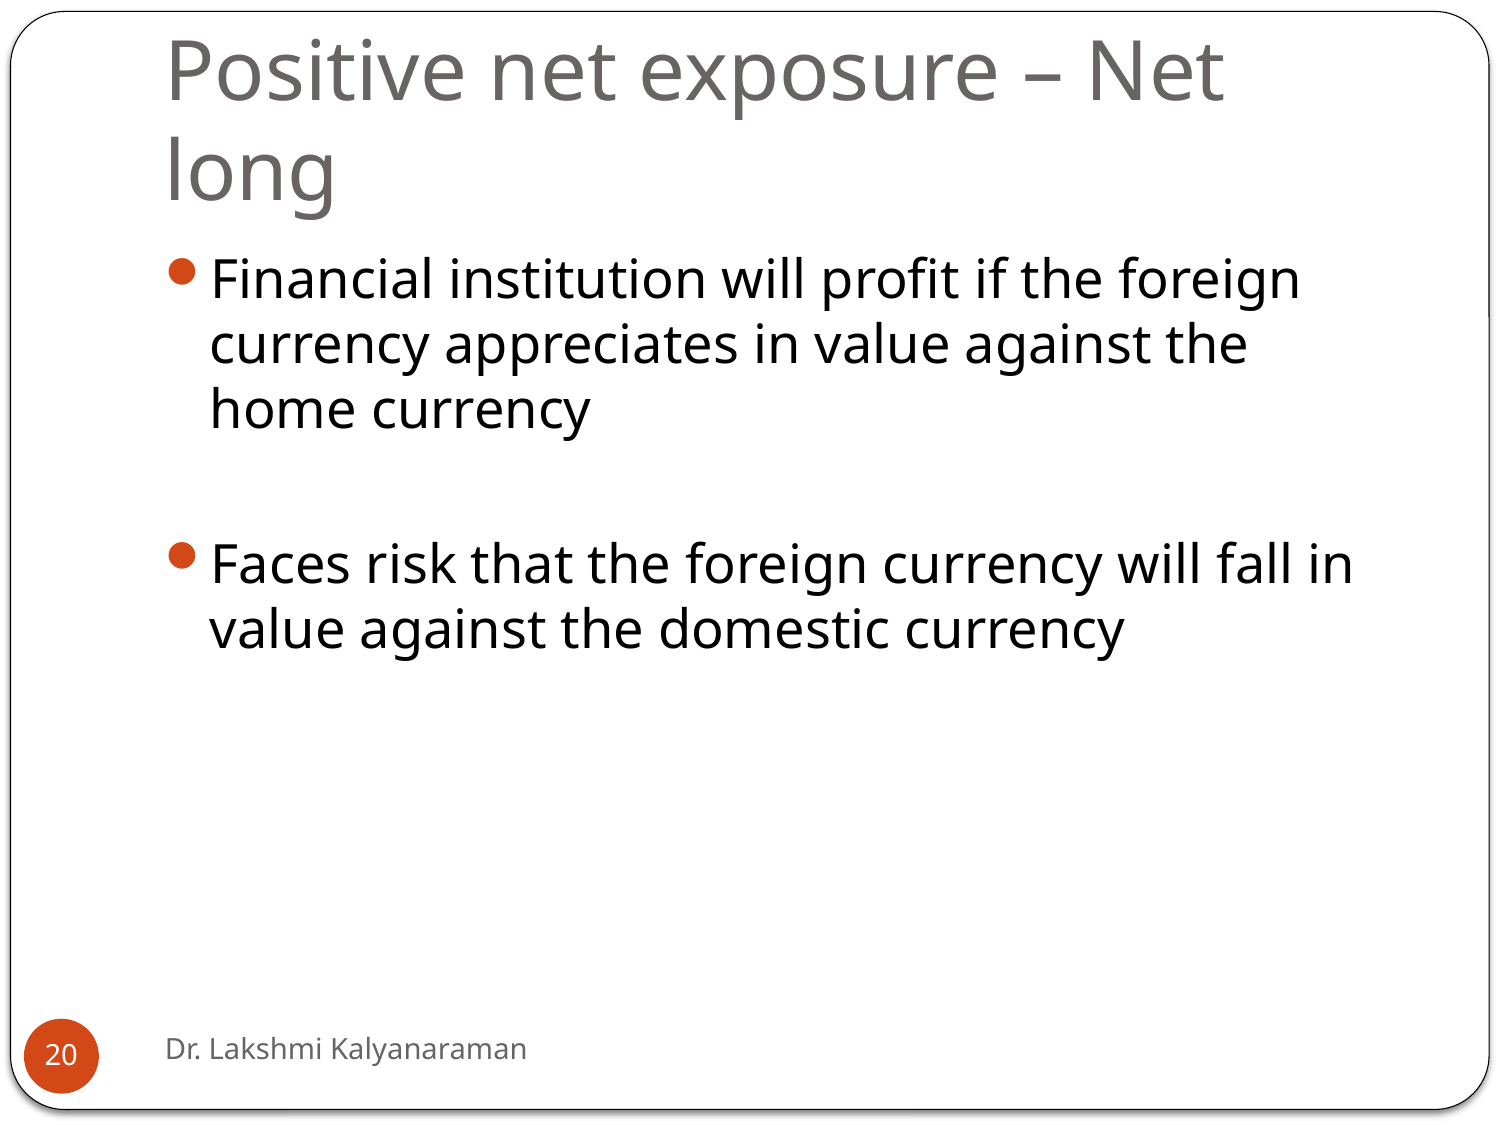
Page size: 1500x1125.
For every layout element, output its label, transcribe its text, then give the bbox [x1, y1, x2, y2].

title Positive net exposure – Net long [150, 45, 1425, 233]
list Financial institution will profit if the foreign currency appreciates in value against the home currency Faces risk that the foreign currency will fall in value against the domestic currency [150, 237, 1425, 988]
footer Dr. Lakshmi Kalyanaraman [150, 1012, 800, 1088]
slide_number 20 [23, 1018, 99, 1094]
